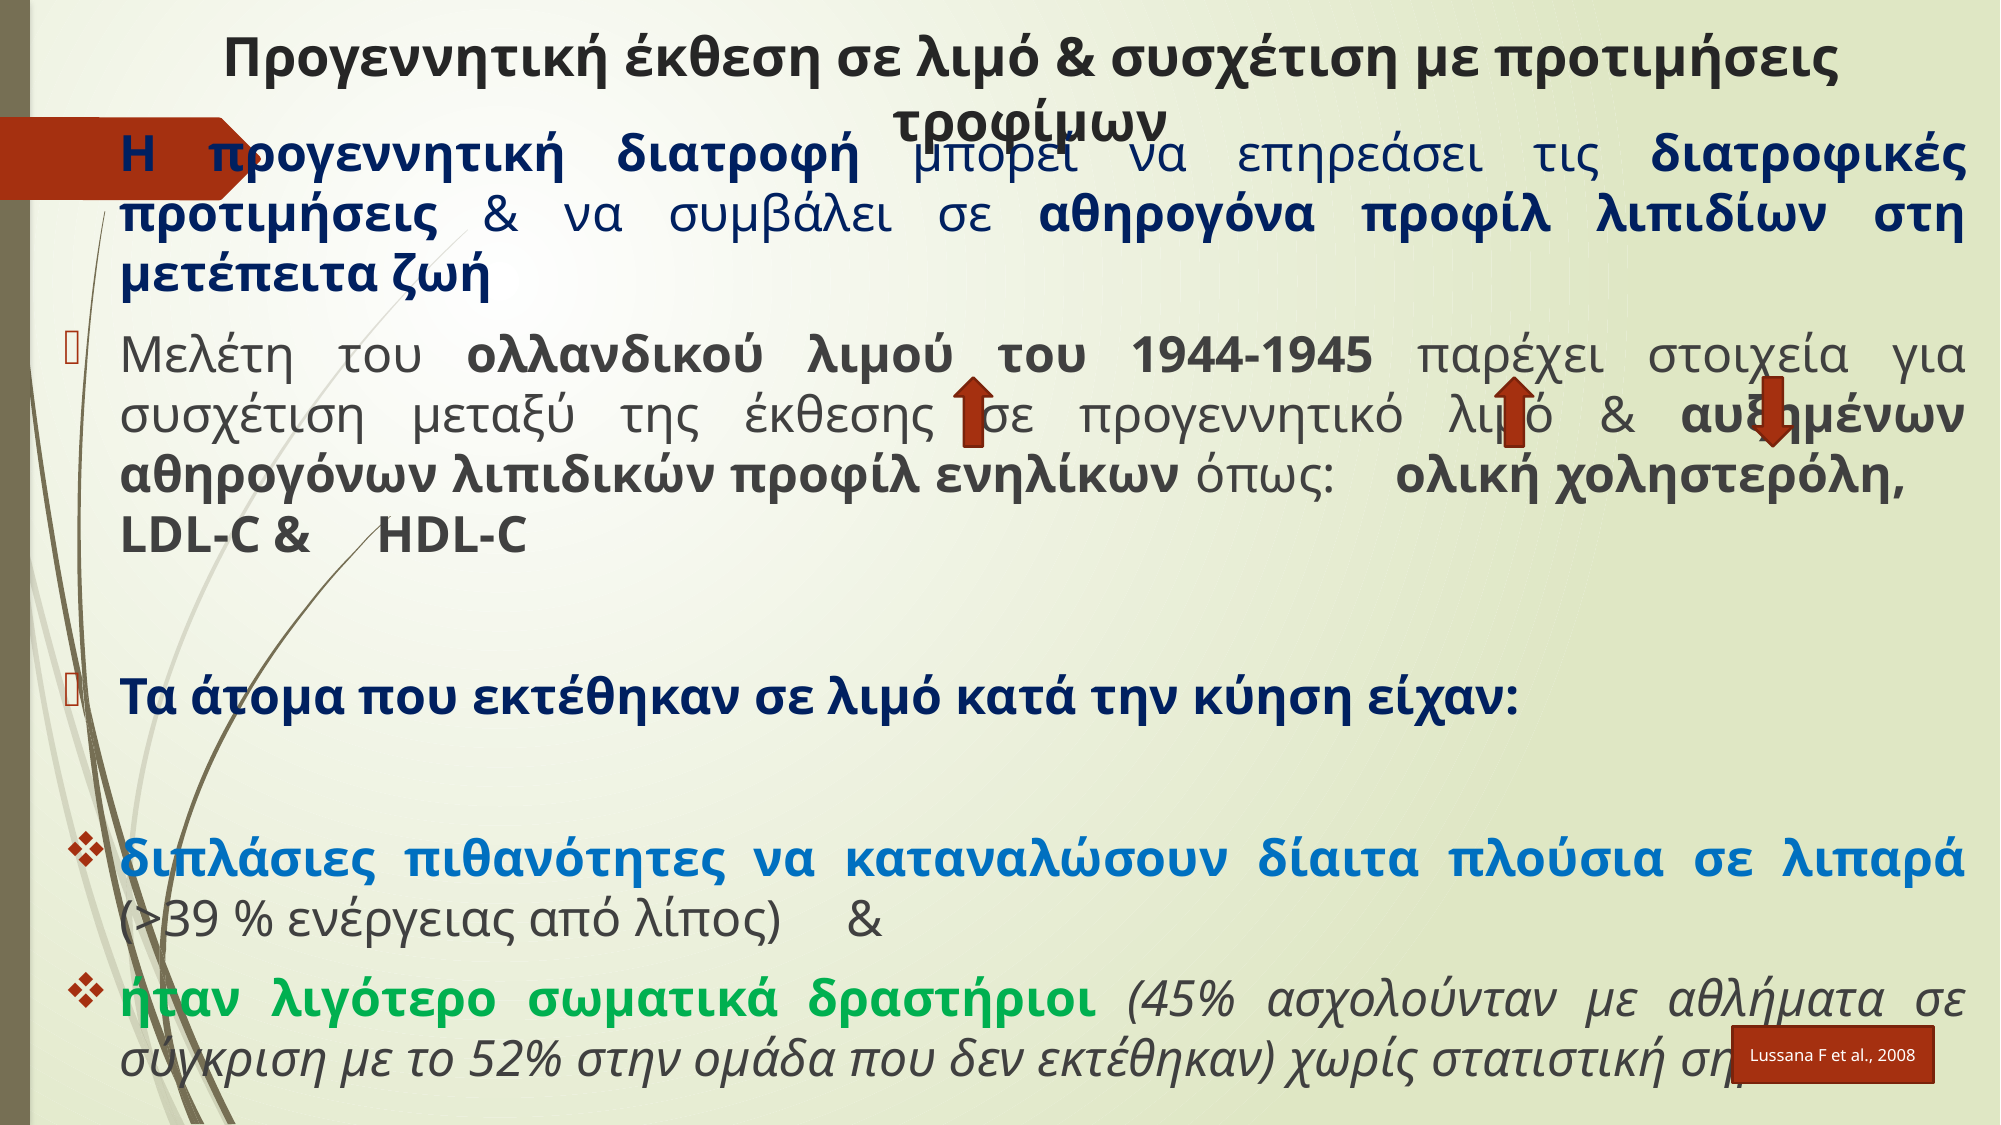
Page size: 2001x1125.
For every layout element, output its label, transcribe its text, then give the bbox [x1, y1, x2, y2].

text_box [953, 376, 994, 448]
text_box [1751, 376, 1795, 448]
list Η προγεννητική διατροφή μπορεί να επηρεάσει τις διατροφικές προτιμήσεις & να συμβάλει σε αθηρογόνα προφίλ λιπιδίων στη μετέπειτα ζωή Μελέτη του ολλανδικού λιμού του 1944-1945 παρέχει στοιχεία για συσχέτιση μεταξύ της έκθεσης σε προγεννητικό λιμό & αυξημένων αθηρογόνων λιπιδικών προφίλ ενηλίκων όπως: ολική χοληστερόλη, LDL-C & HDL-C Τα άτομα που εκτέθηκαν σε λιμό κατά την κύηση είχαν: διπλάσιες πιθανότητες να καταναλώσουν δίαιτα πλούσια σε λιπαρά (>39 % ενέργειας από λίπος) & ήταν λιγότερο σωματικά δραστήριοι (45% ασχολούνταν με αθλήματα σε σύγκριση με το 52% στην ομάδα που δεν εκτέθηκαν) χωρίς στατιστική σημασία [48, 114, 1982, 1110]
text_box Lussana F et al., 2008 [1731, 1025, 1935, 1084]
text_box [1494, 376, 1535, 448]
title Προγεννητική έκθεση σε λιμό & συσχέτιση με προτιμήσεις τροφίμων [101, 15, 1960, 114]
